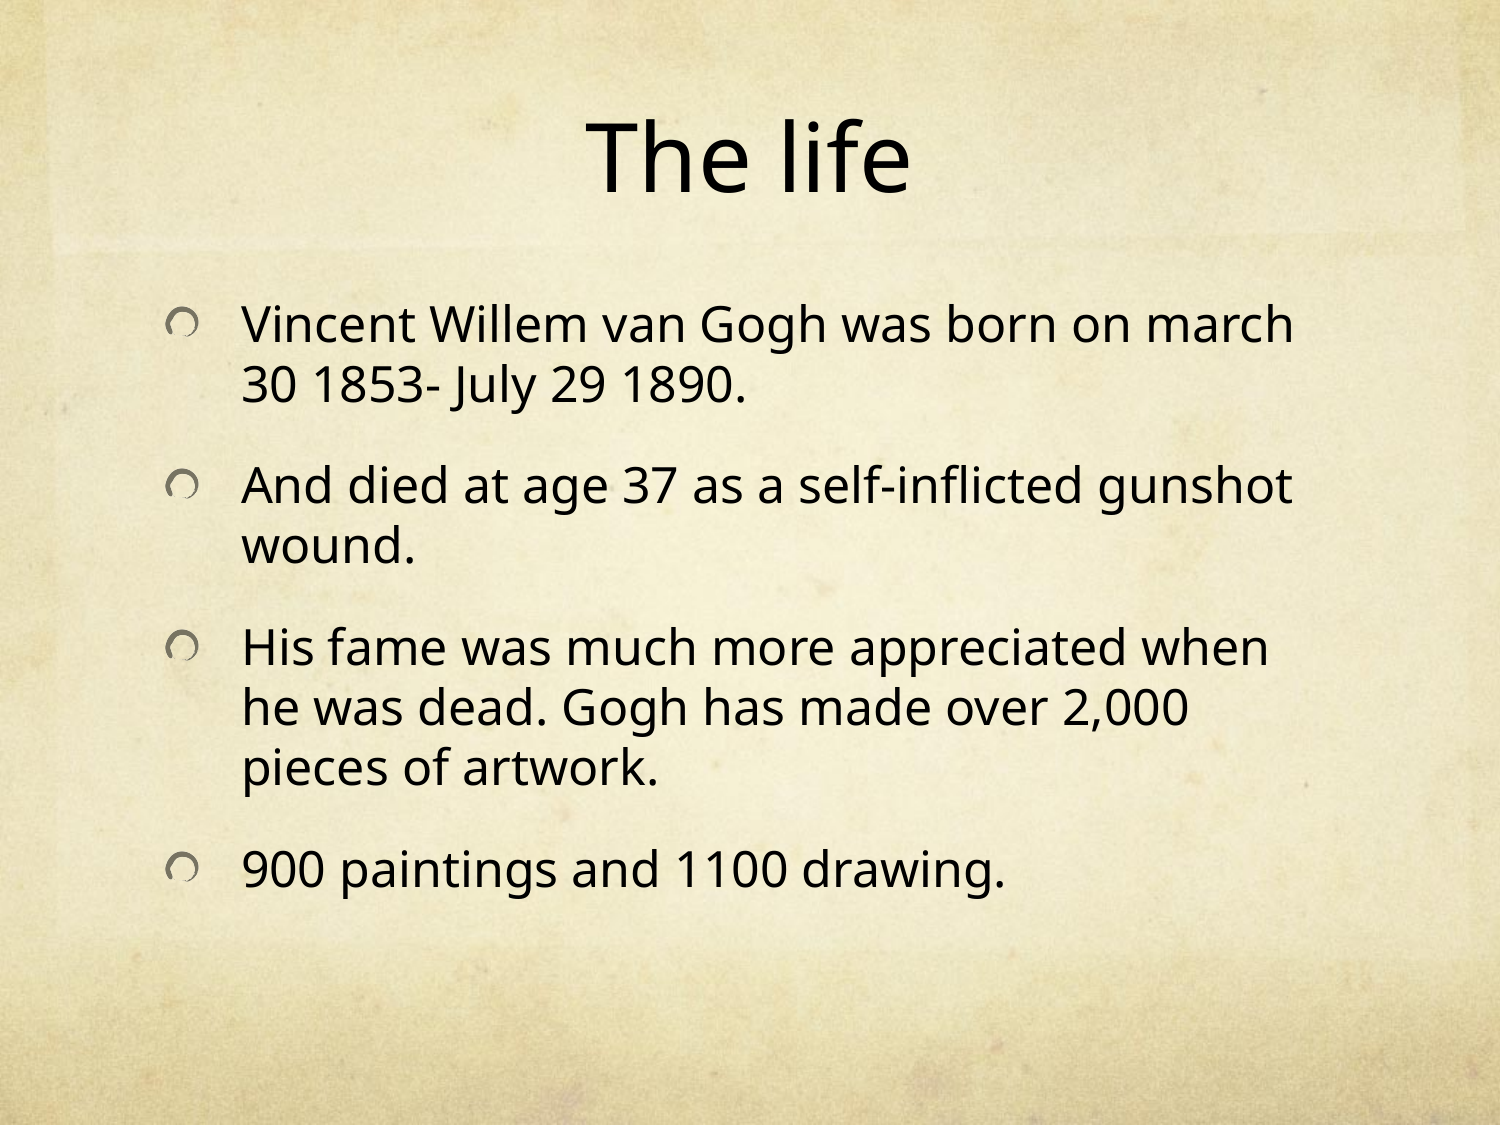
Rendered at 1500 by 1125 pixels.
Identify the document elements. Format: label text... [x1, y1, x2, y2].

picture [0, 0, 1500, 1125]
list Vincent Willem van Gogh was born on march 30 1853- July 29 1890. And died at age 37 as a self-inflicted gunshot wound. His fame was much more appreciated when he was dead. Gogh has made over 2,000 pieces of artwork. 900 paintings and 1100 drawing. [150, 284, 1350, 950]
title The life [150, 82, 1350, 225]
